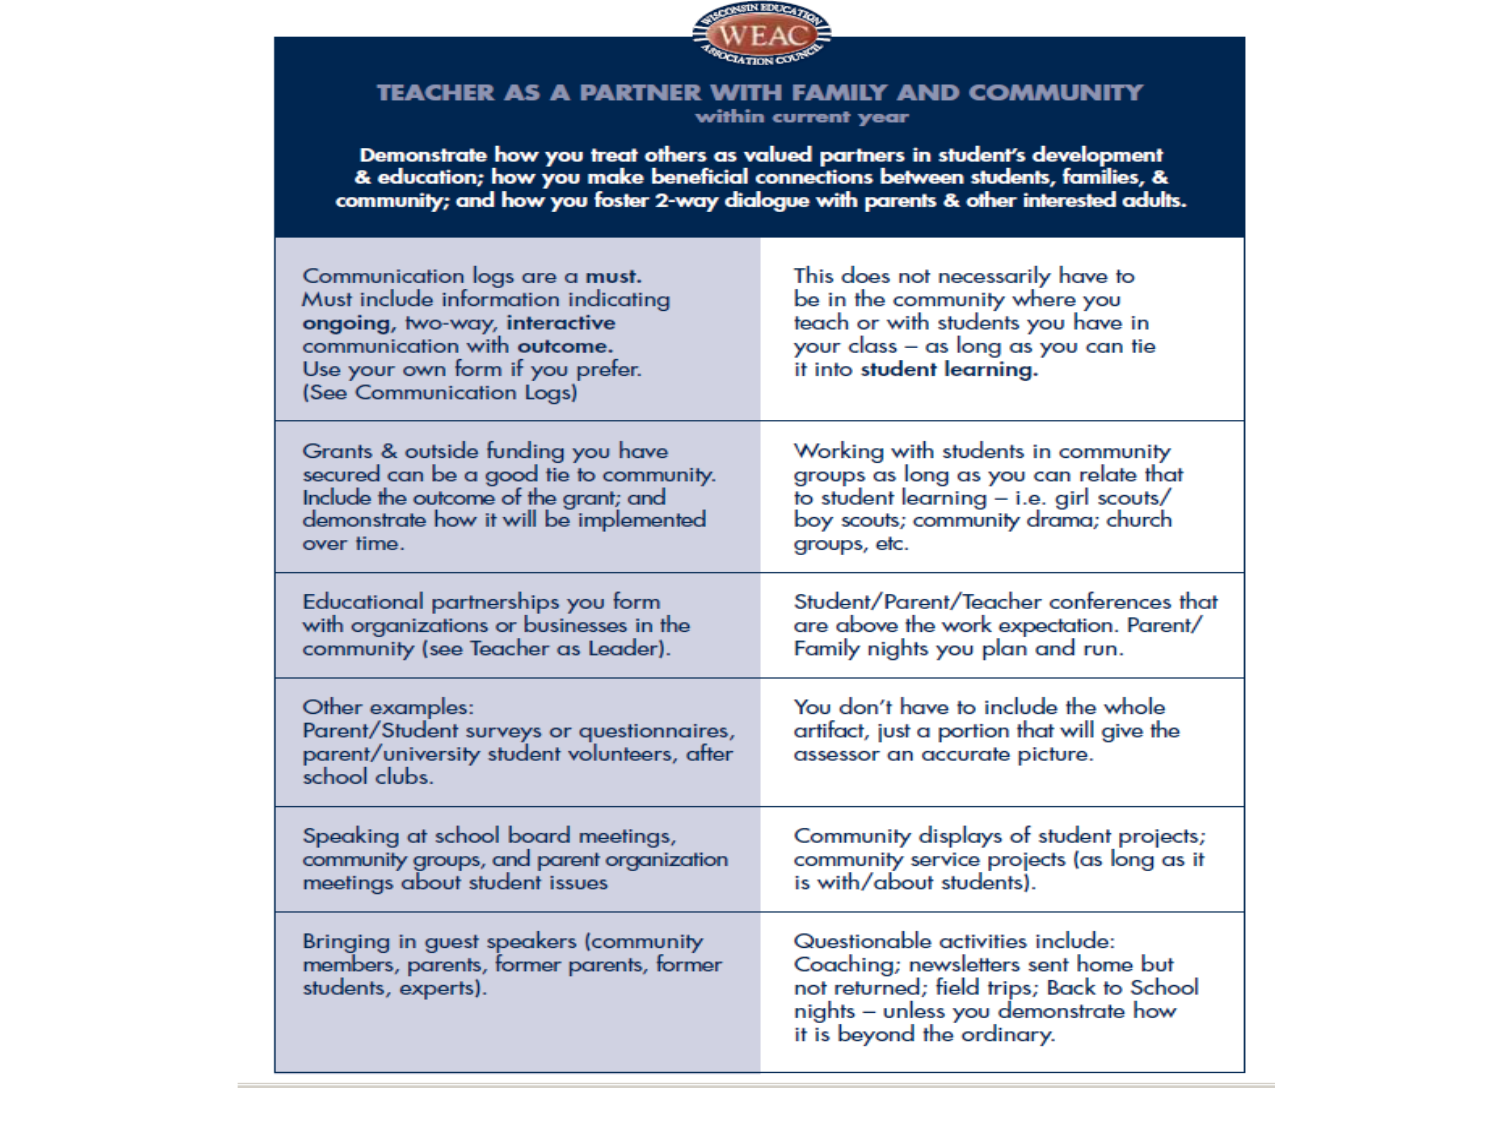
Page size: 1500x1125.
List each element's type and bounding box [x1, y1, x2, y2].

picture [237, 0, 1276, 1088]
